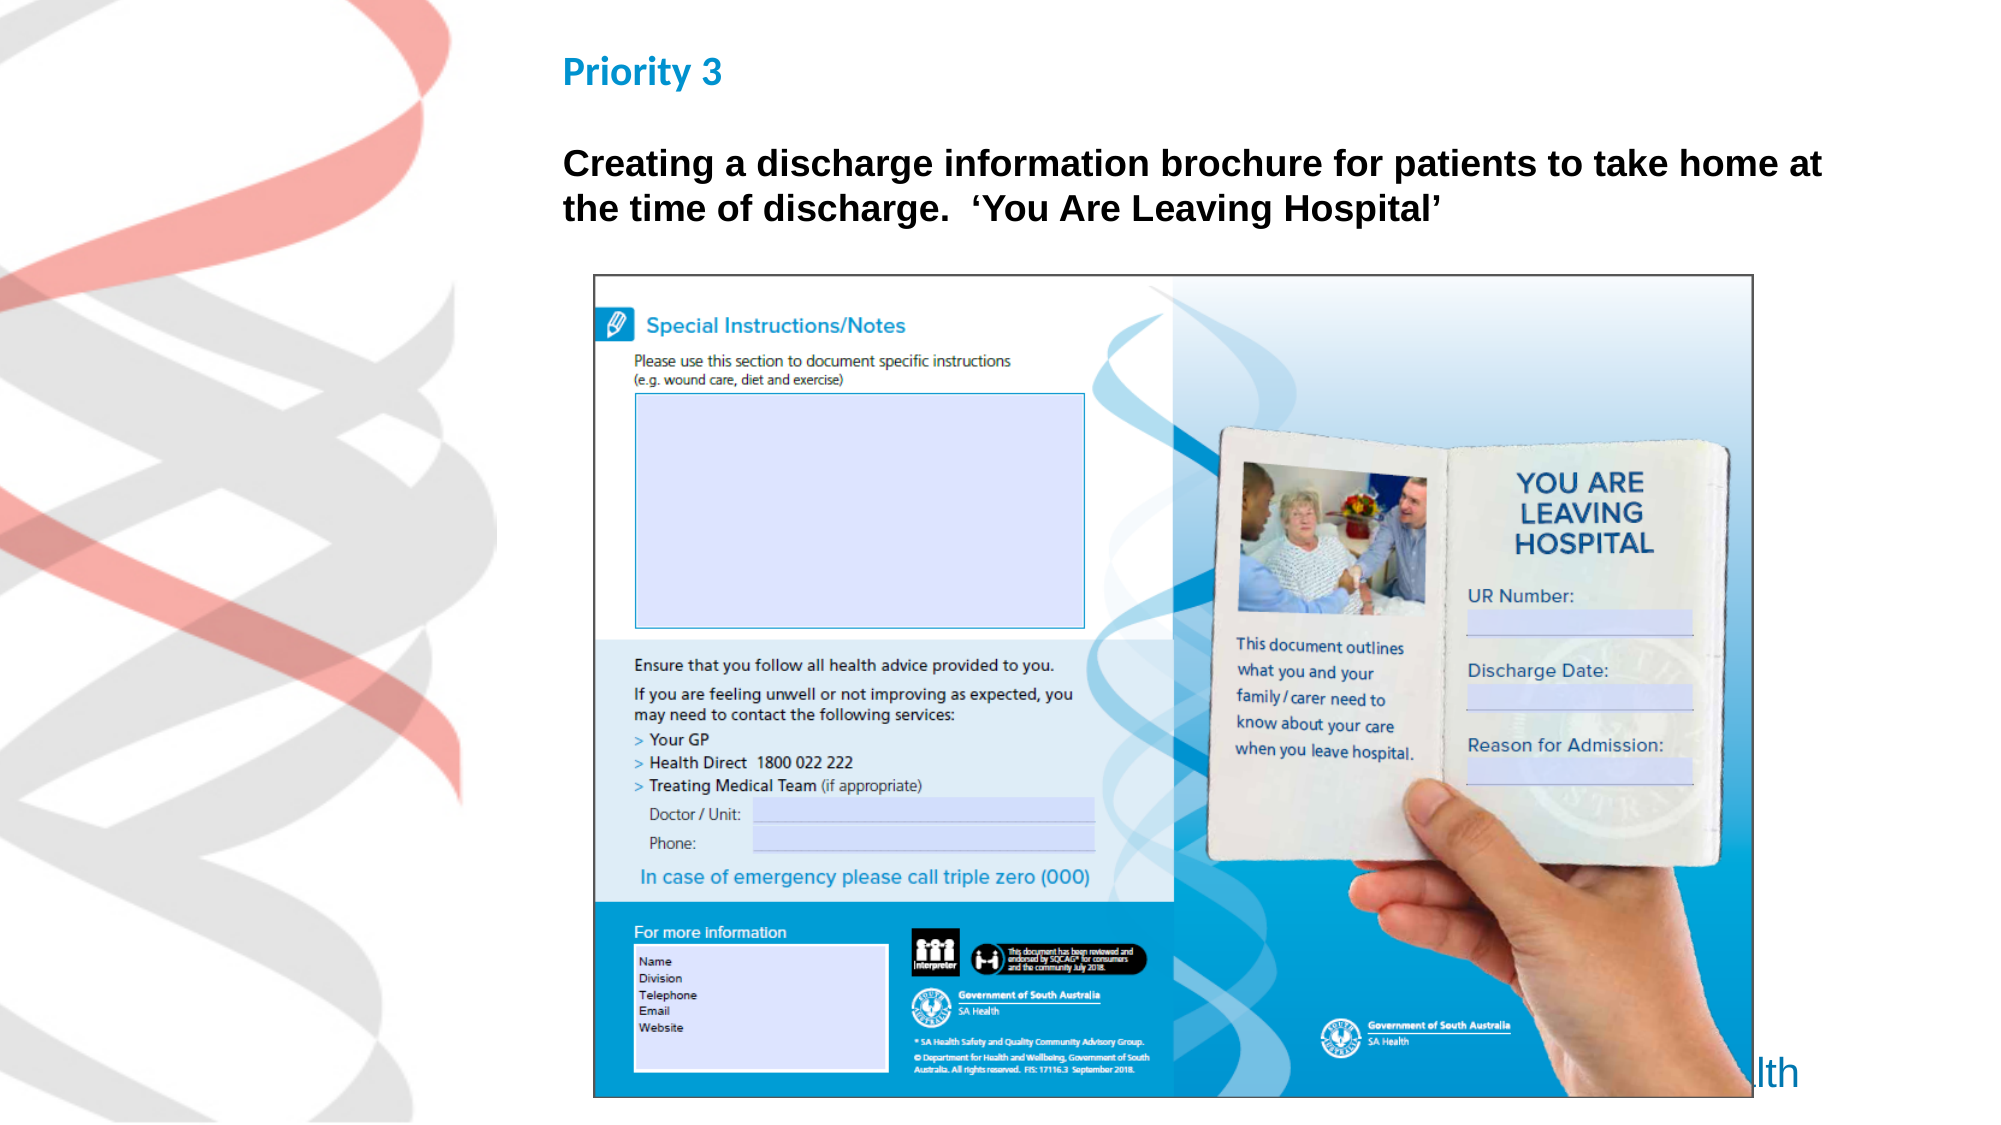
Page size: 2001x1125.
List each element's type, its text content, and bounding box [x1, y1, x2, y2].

picture [0, 0, 497, 1125]
text_box Priority 3 Creating a discharge information brochure for patients to take home at the time of discharge. ‘You Are Leaving Hospital’ [548, 36, 1887, 507]
picture [593, 273, 1755, 1098]
